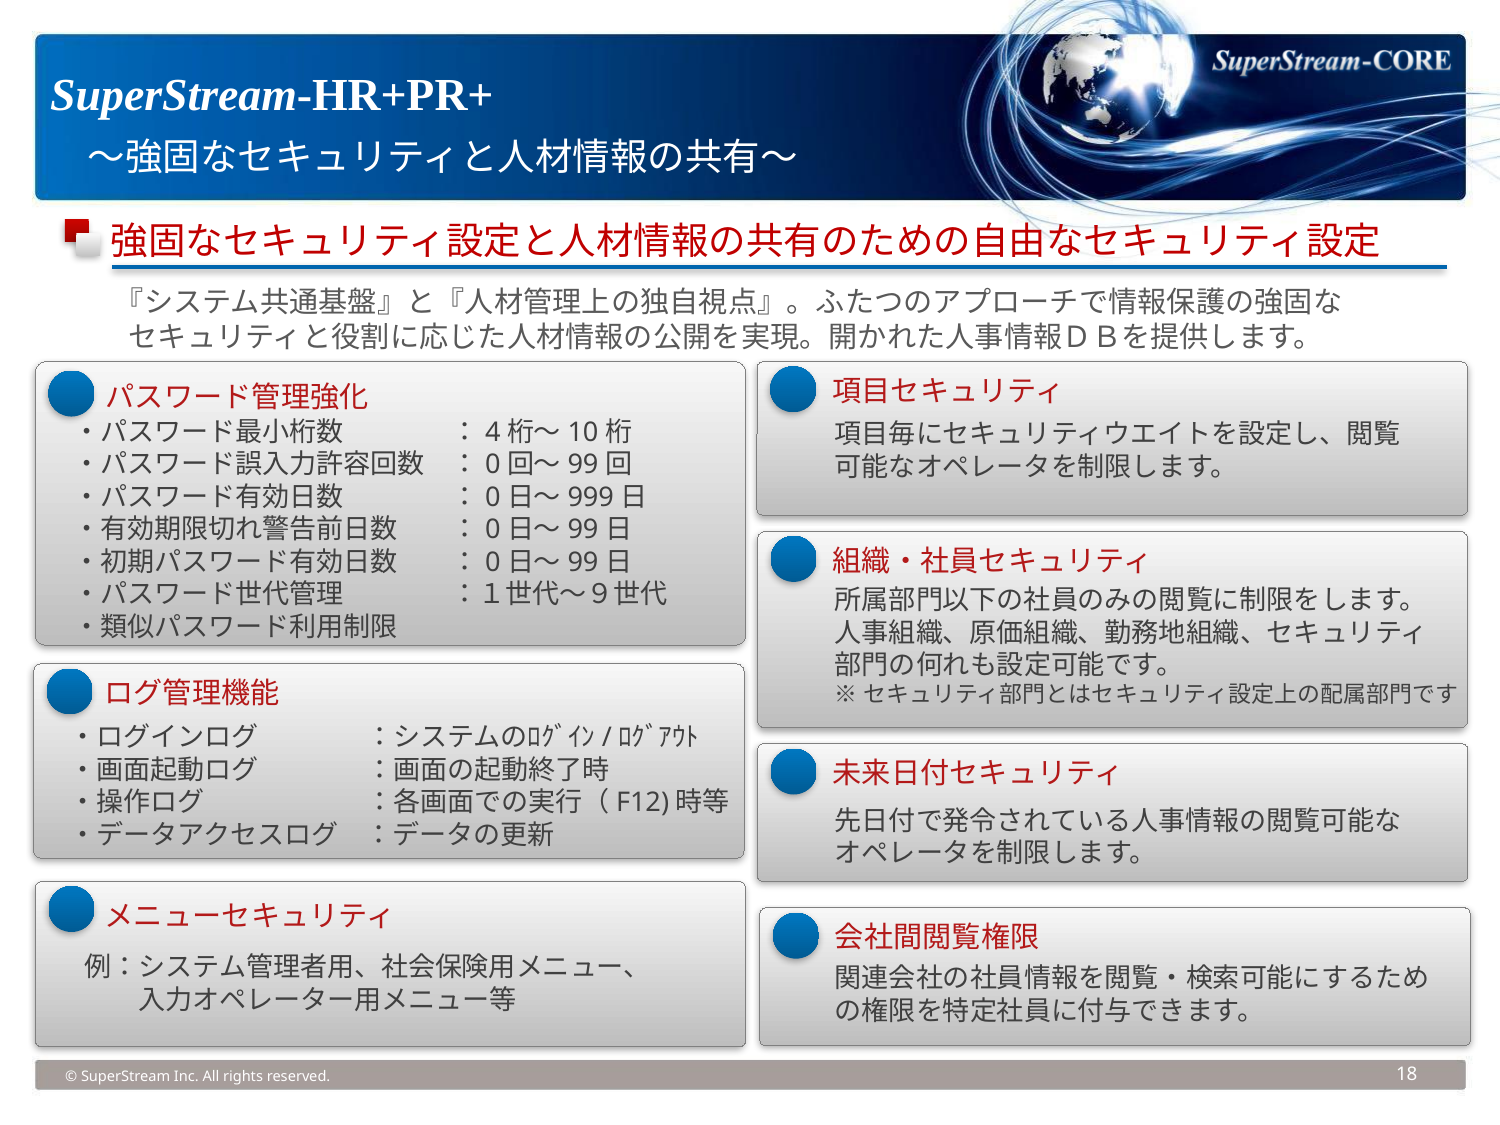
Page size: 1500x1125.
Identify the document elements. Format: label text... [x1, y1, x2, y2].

text_box [770, 535, 817, 582]
text_box SuperStream-HR+PR+ ～強固なセキュリティと人材情報の共有～ [35, 42, 1386, 197]
text_box [759, 907, 1471, 1046]
text_box 『システム共通基盤』と『人材管理上の独自視点』。ふたつのアプローチで情報保護の強固な セキュリティと役割に応じた人材情報の公開を実現。開かれた人事情報ＤＢを提供します。 [100, 275, 1459, 396]
text_box 所属部門以下の社員のみの閲覧に制限をします。 人事組織、原価組織、勤務地組織、セキュリティ 部門の何れも設定可能です。 ※セキュリティ部門とはセキュリティ設定上の配属部門です [820, 575, 1483, 715]
text_box [48, 370, 95, 417]
picture [0, 0, 1500, 1125]
text_box ログ管理機能 [89, 667, 649, 712]
text_box [771, 396, 816, 413]
text_box [35, 361, 100, 646]
text_box 組織・社員セキュリティ [817, 534, 1377, 585]
text_box 関連会社の社員情報を閲覧・検索可能にするため の権限を特定社員に付与できます。 [820, 953, 1483, 1034]
text_box [35, 881, 746, 1047]
text_box 項目毎にセキュリティウエイトを設定し、閲覧 可能なオペレータを制限します。 [820, 409, 1447, 490]
text_box [773, 912, 819, 959]
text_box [64, 219, 101, 256]
text_box 会社間閲覧権限 [820, 911, 1379, 961]
text_box [757, 743, 1468, 882]
text_box [770, 748, 817, 795]
text_box © SuperStream Inc. All rights reserved. [50, 1059, 423, 1094]
text_box [650, 396, 746, 406]
text_box メニューセキュリティ [90, 890, 649, 940]
text_box [757, 575, 1468, 728]
slide_number 18 [1299, 1060, 1418, 1090]
text_box 強固なセキュリティ設定と人材情報の共有のための自由なセキュリティ設定 [96, 209, 1436, 269]
text_box ・ログインログ ：システムのﾛｸﾞｲﾝ/ﾛｸﾞｱｳﾄ ・画面起動ログ ：画面の起動終了時 ・操作ログ ：各画面での実行（F12)時等 ・データアクセスログ ：データの更新 [54, 712, 762, 857]
text_box 未来日付セキュリティ [817, 747, 1377, 797]
text_box パスワード管理強化 [90, 370, 650, 406]
text_box [33, 663, 745, 859]
text_box [48, 886, 90, 933]
text_box ・パスワード最小桁数 ：4桁～10桁 ・パスワード誤入力許容回数 ：0回～99回 ・パスワード有効日数 ：0日～999日 ・有効期限切れ警告前日数 ：0日～99日 ・初期パスワード有効日数 ：0日～99日 ・パスワード世代管理 ：１世代～９世代 ・類似パスワード利用制限 [58, 406, 768, 650]
text_box 項目セキュリティ [817, 396, 1376, 415]
text_box [768, 531, 1468, 575]
text_box [757, 396, 768, 406]
text_box [768, 361, 1468, 516]
text_box 先日付で発令されている人事情報の閲覧可能な オペレータを制限します。 [820, 795, 1483, 876]
text_box [46, 668, 89, 712]
text_box 例：システム管理者用、社会保険用メニュー、 入力オペレーター用メニュー等 [69, 942, 750, 1022]
